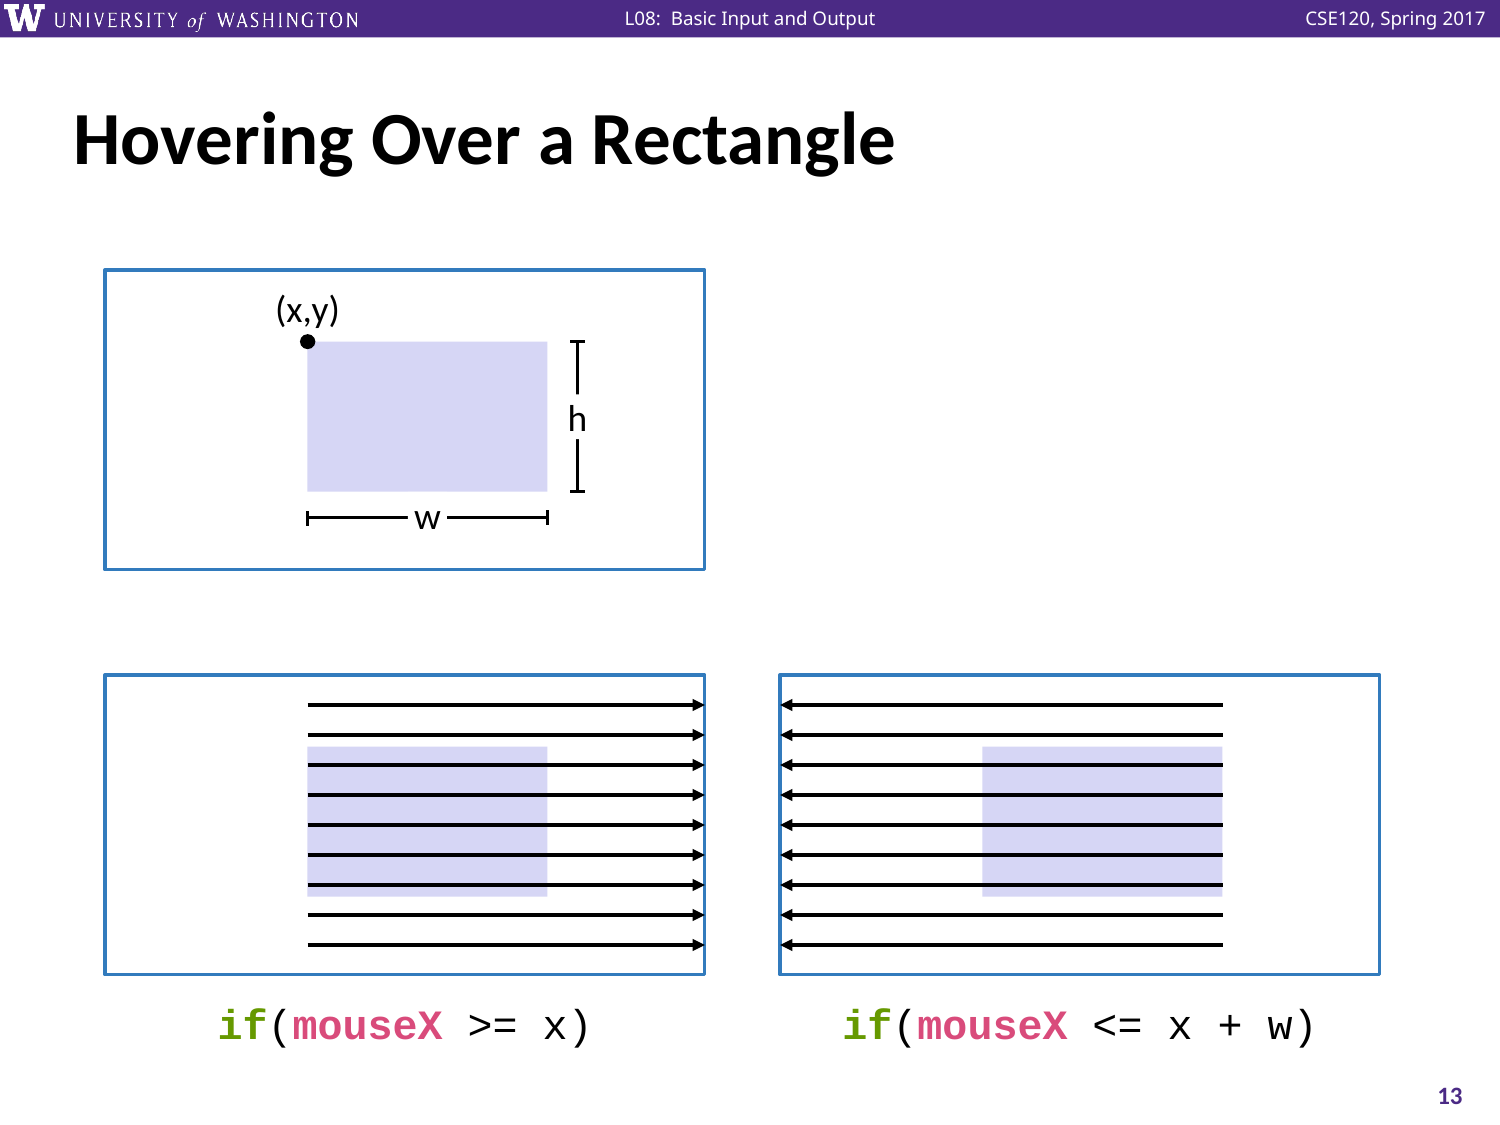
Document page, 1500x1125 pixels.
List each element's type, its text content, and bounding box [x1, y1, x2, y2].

slide_number 13 [1400, 1065, 1500, 1125]
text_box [779, 704, 1223, 946]
text_box [104, 269, 705, 570]
picture [4, 4, 358, 32]
text_box if(mouseX >= x) [104, 990, 705, 1056]
title Hovering Over a Rectangle [58, 71, 1438, 198]
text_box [269, 284, 593, 530]
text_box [104, 674, 706, 976]
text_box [779, 674, 1381, 976]
text_box if(mouseX <= x + w) [779, 990, 1380, 1056]
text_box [307, 704, 706, 946]
